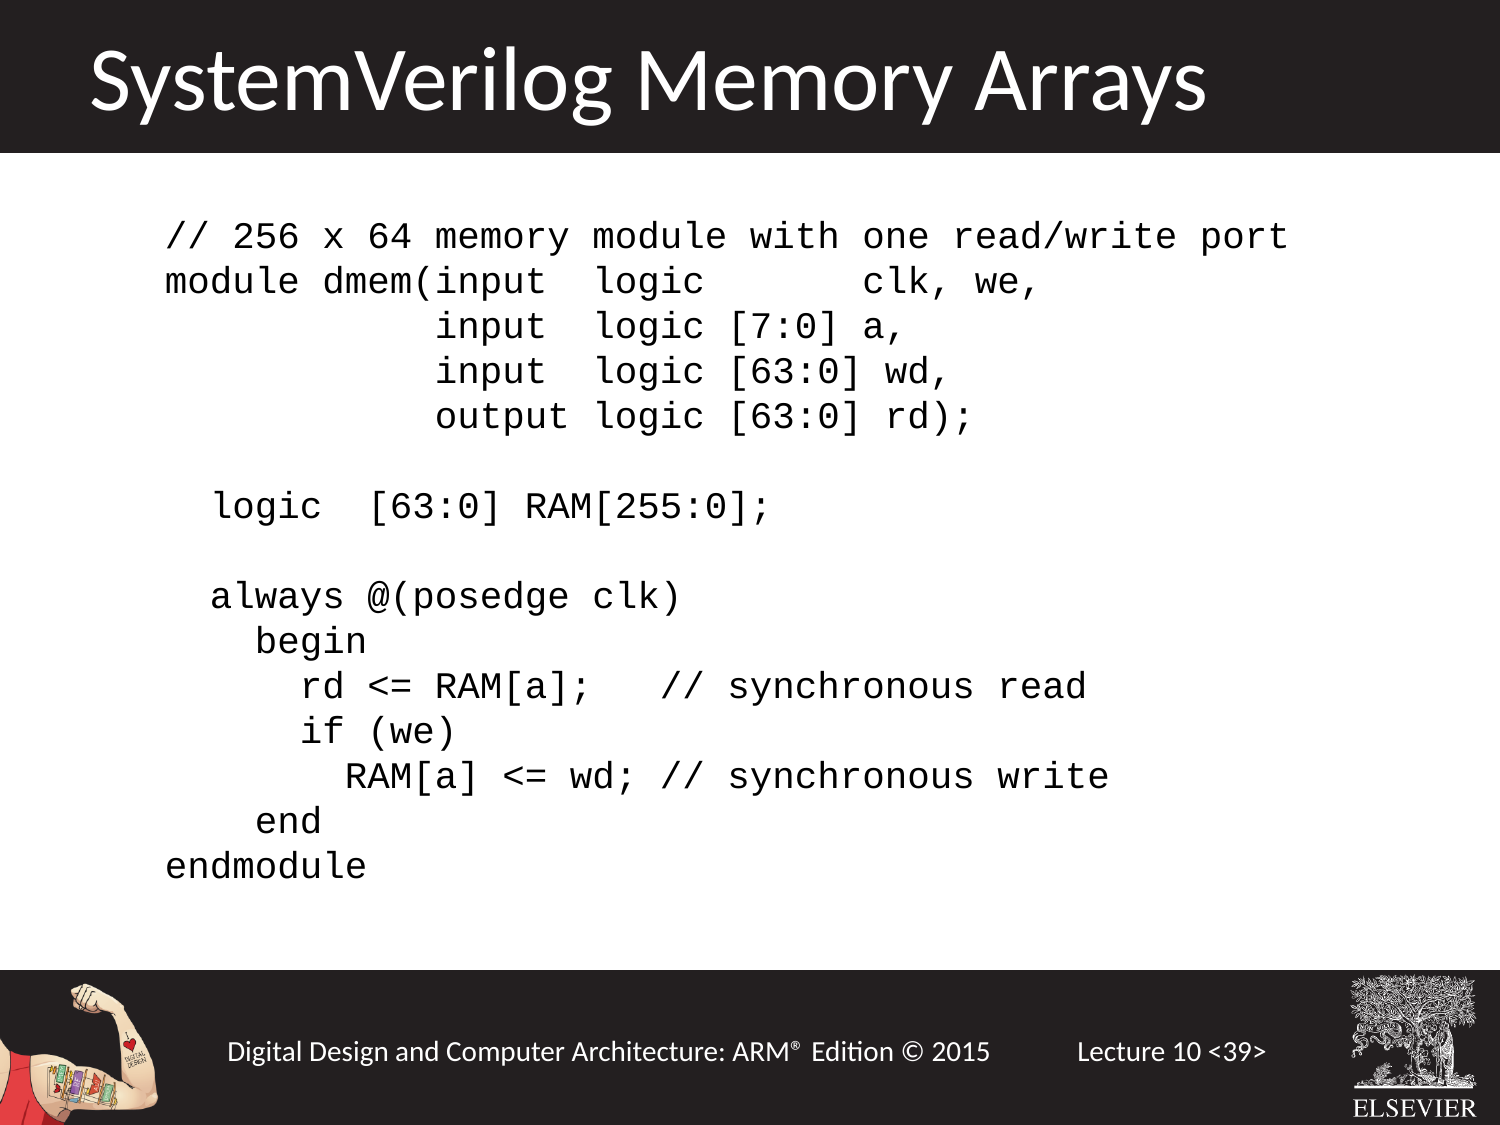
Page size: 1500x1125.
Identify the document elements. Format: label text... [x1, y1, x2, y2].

text_box // 256 x 64 memory module with one read/write port module dmem(input logic clk, we, input logic [7:0] a, input logic [63:0] wd, output logic [63:0] rd); logic [63:0] RAM[255:0]; always @(posedge clk) begin rd <= RAM[a]; // synchronous read if (we) RAM[a] <= wd; // synchronous write end endmodule [149, 204, 1438, 894]
picture [0, 979, 163, 1125]
text_box SystemVerilog Memory Arrays [75, 11, 1375, 136]
picture [1350, 974, 1477, 1117]
text_box [112, 200, 1438, 1050]
